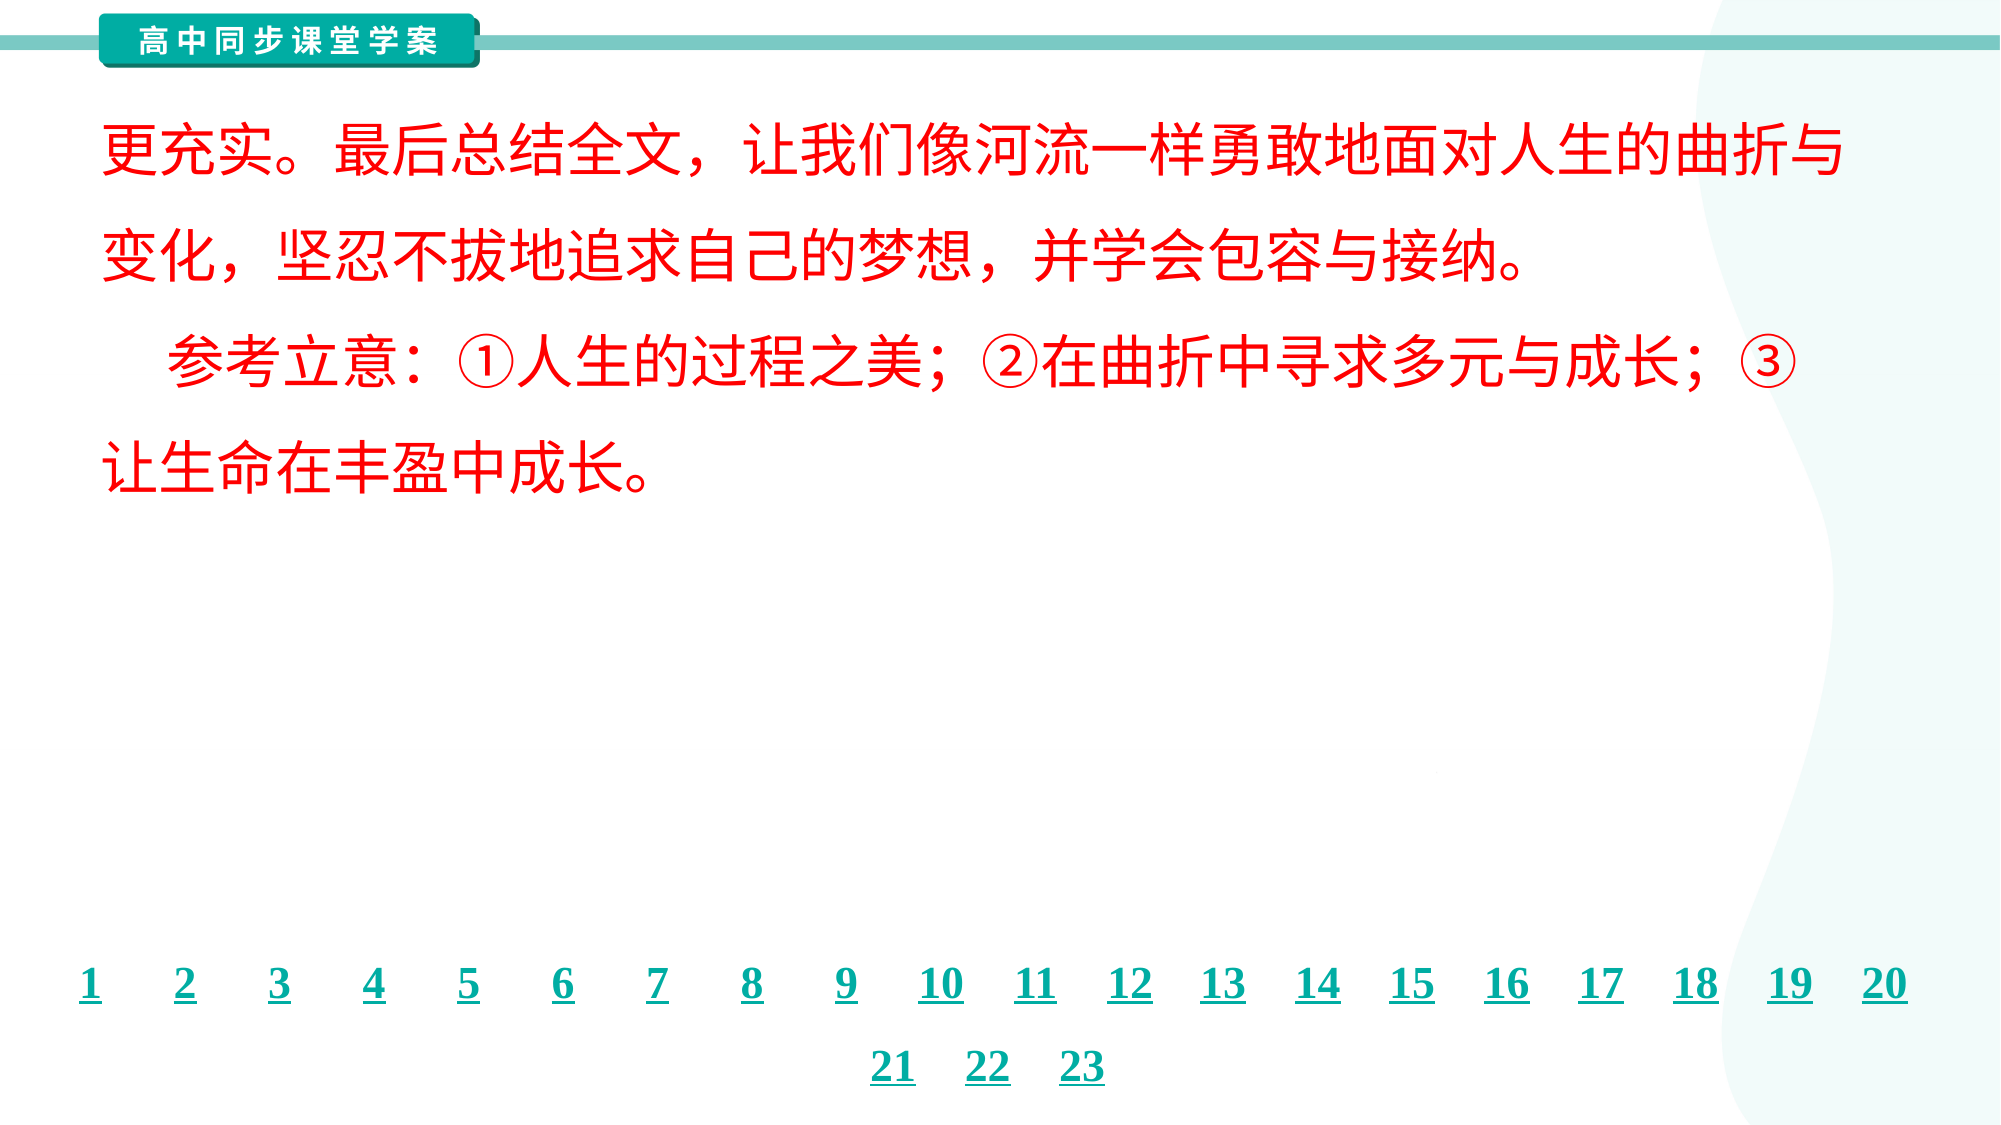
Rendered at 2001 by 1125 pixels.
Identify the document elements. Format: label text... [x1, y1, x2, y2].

text_box 更充实。最后总结全文，让我们像河流一样勇敢地面对人生的曲折与 变化，坚忍不拔地追求自己的梦想，并学会包容与接纳。 参考立意：①人生的过程之美；②在曲折中寻求多元与成长；③ 让生命在丰盈中成长。 [100, 76, 1899, 608]
picture [0, 0, 2000, 1125]
